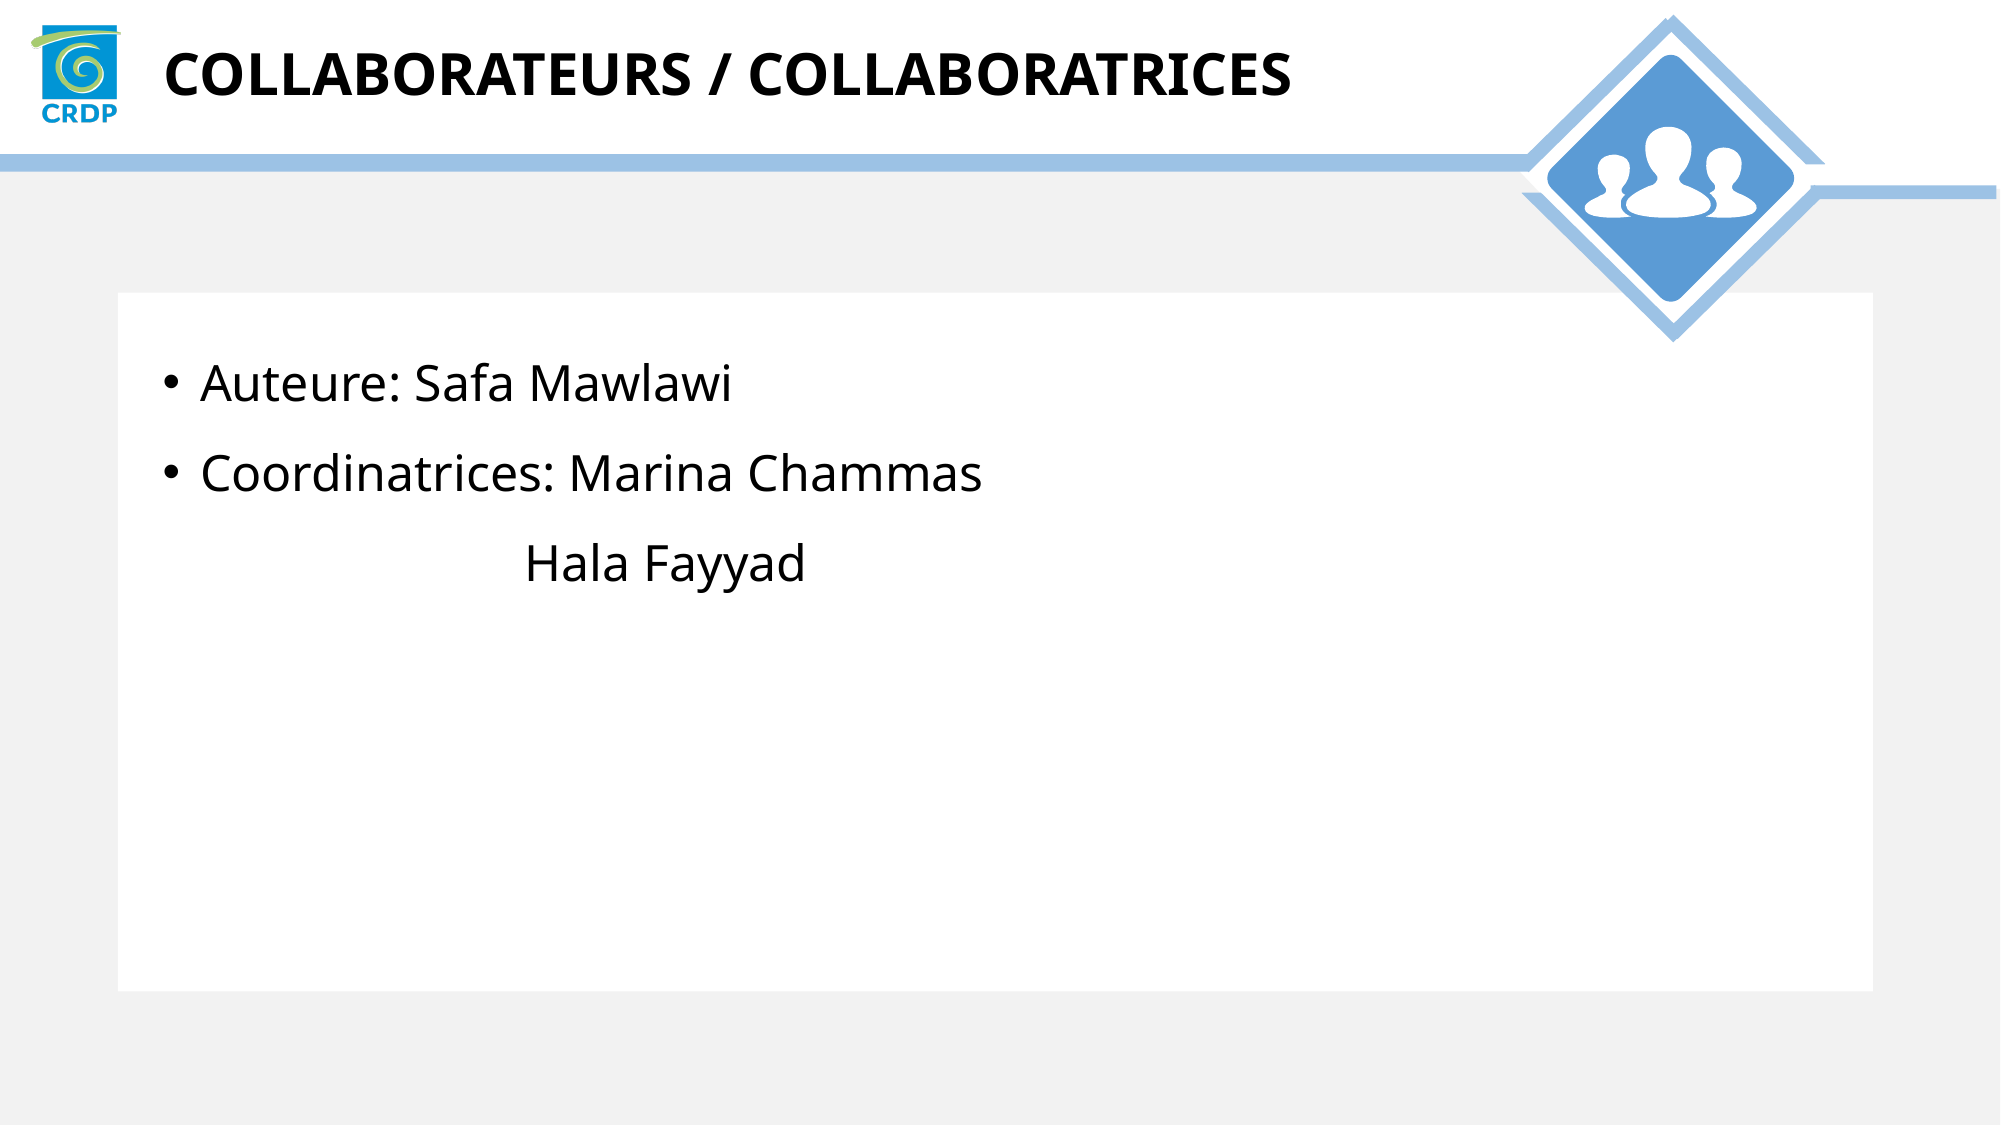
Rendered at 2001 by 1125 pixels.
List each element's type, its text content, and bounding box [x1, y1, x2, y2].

picture [86, 108, 94, 118]
picture [31, 25, 121, 123]
text_box Auteure: Safa Mawlawi Coordinatrices: Marina Chammas Hala Fayyad [147, 313, 1776, 756]
